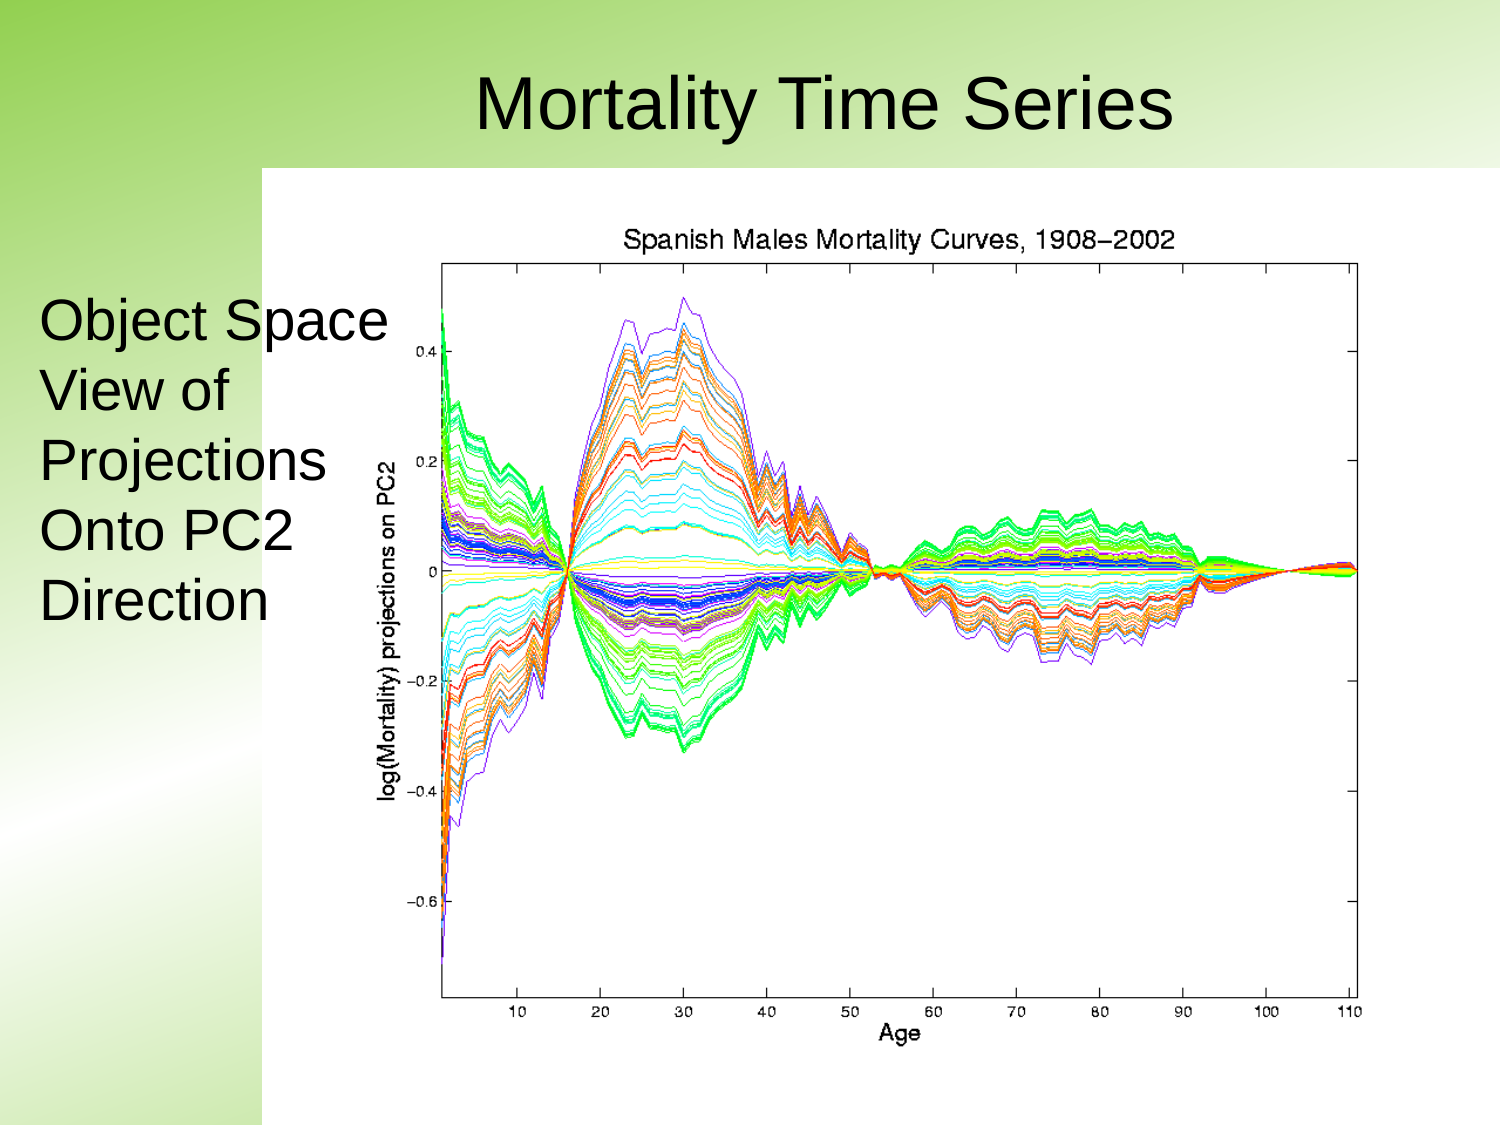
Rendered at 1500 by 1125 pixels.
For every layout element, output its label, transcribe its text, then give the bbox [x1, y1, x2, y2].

picture [261, 168, 1500, 1125]
title Mortality Time Series [187, 37, 1463, 163]
text_box Object Space View of Projections Onto PC2 Direction [24, 275, 256, 640]
